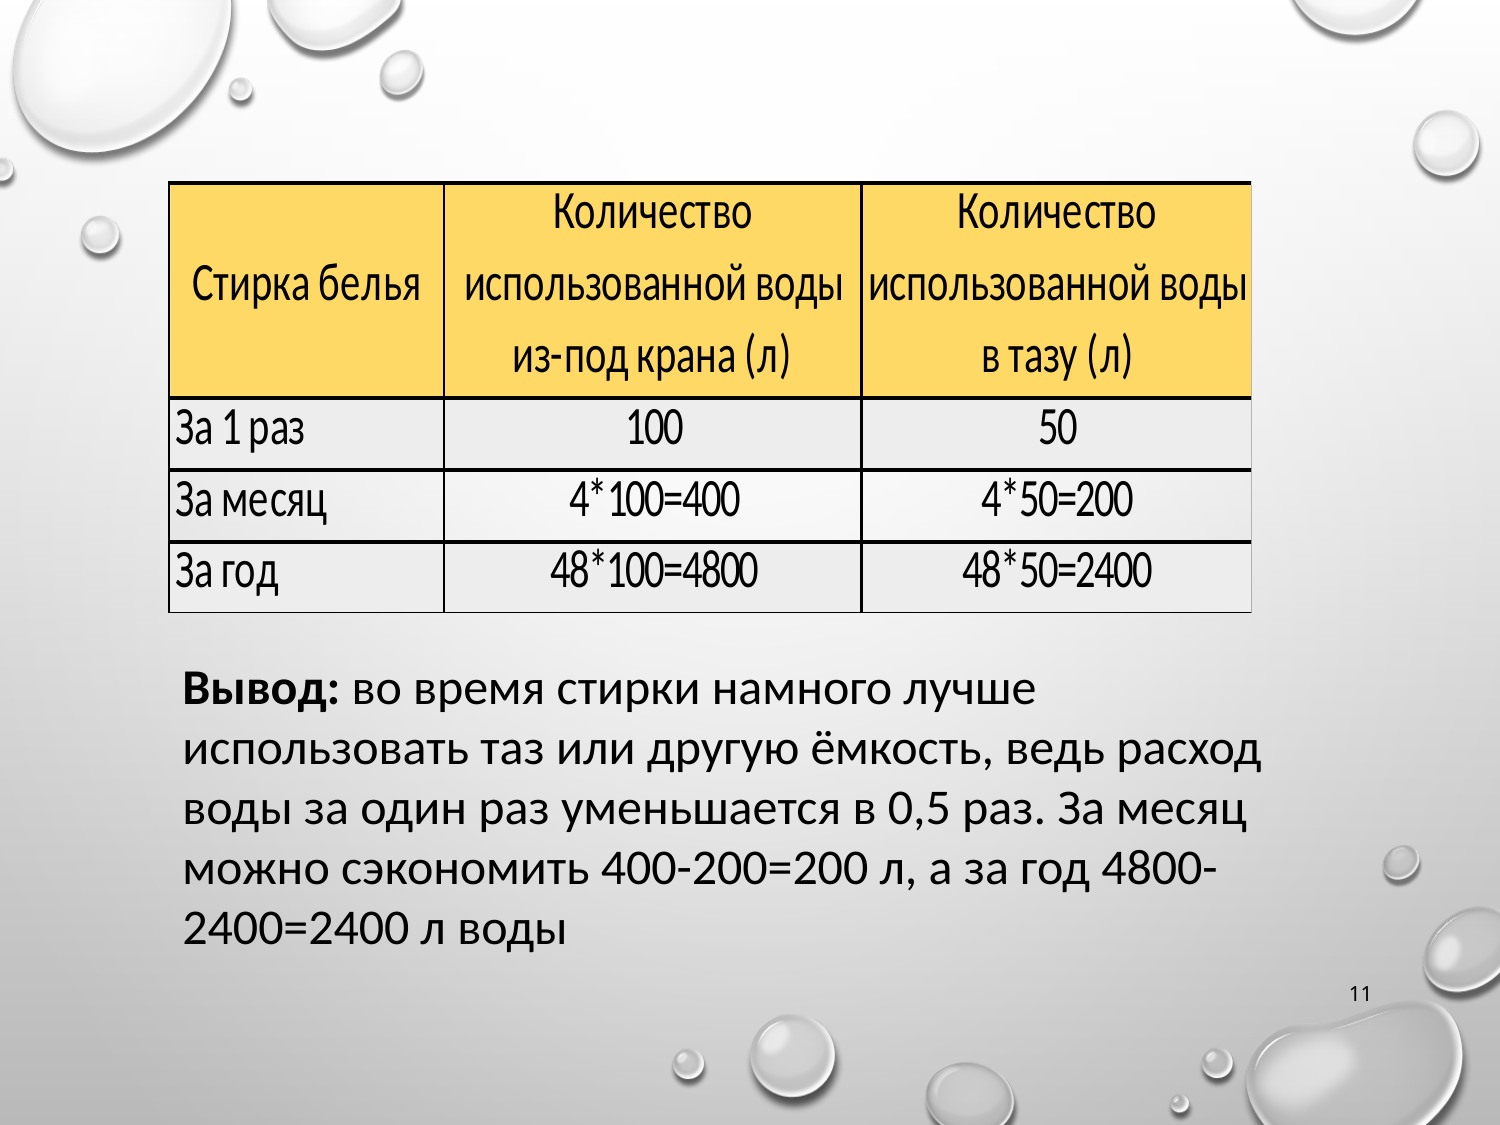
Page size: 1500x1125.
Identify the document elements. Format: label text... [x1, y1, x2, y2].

picture [0, 0, 1500, 1125]
slide_number 11 [1293, 965, 1388, 1025]
text_box Вывод: во время стирки намного лучше использовать таз или другую ёмкость, ведь расход воды за один раз уменьшается в 0,5 раз. За месяц можно сэкономить 400-200=200 л, а за год 4800-2400=2400 л воды [167, 646, 1283, 962]
